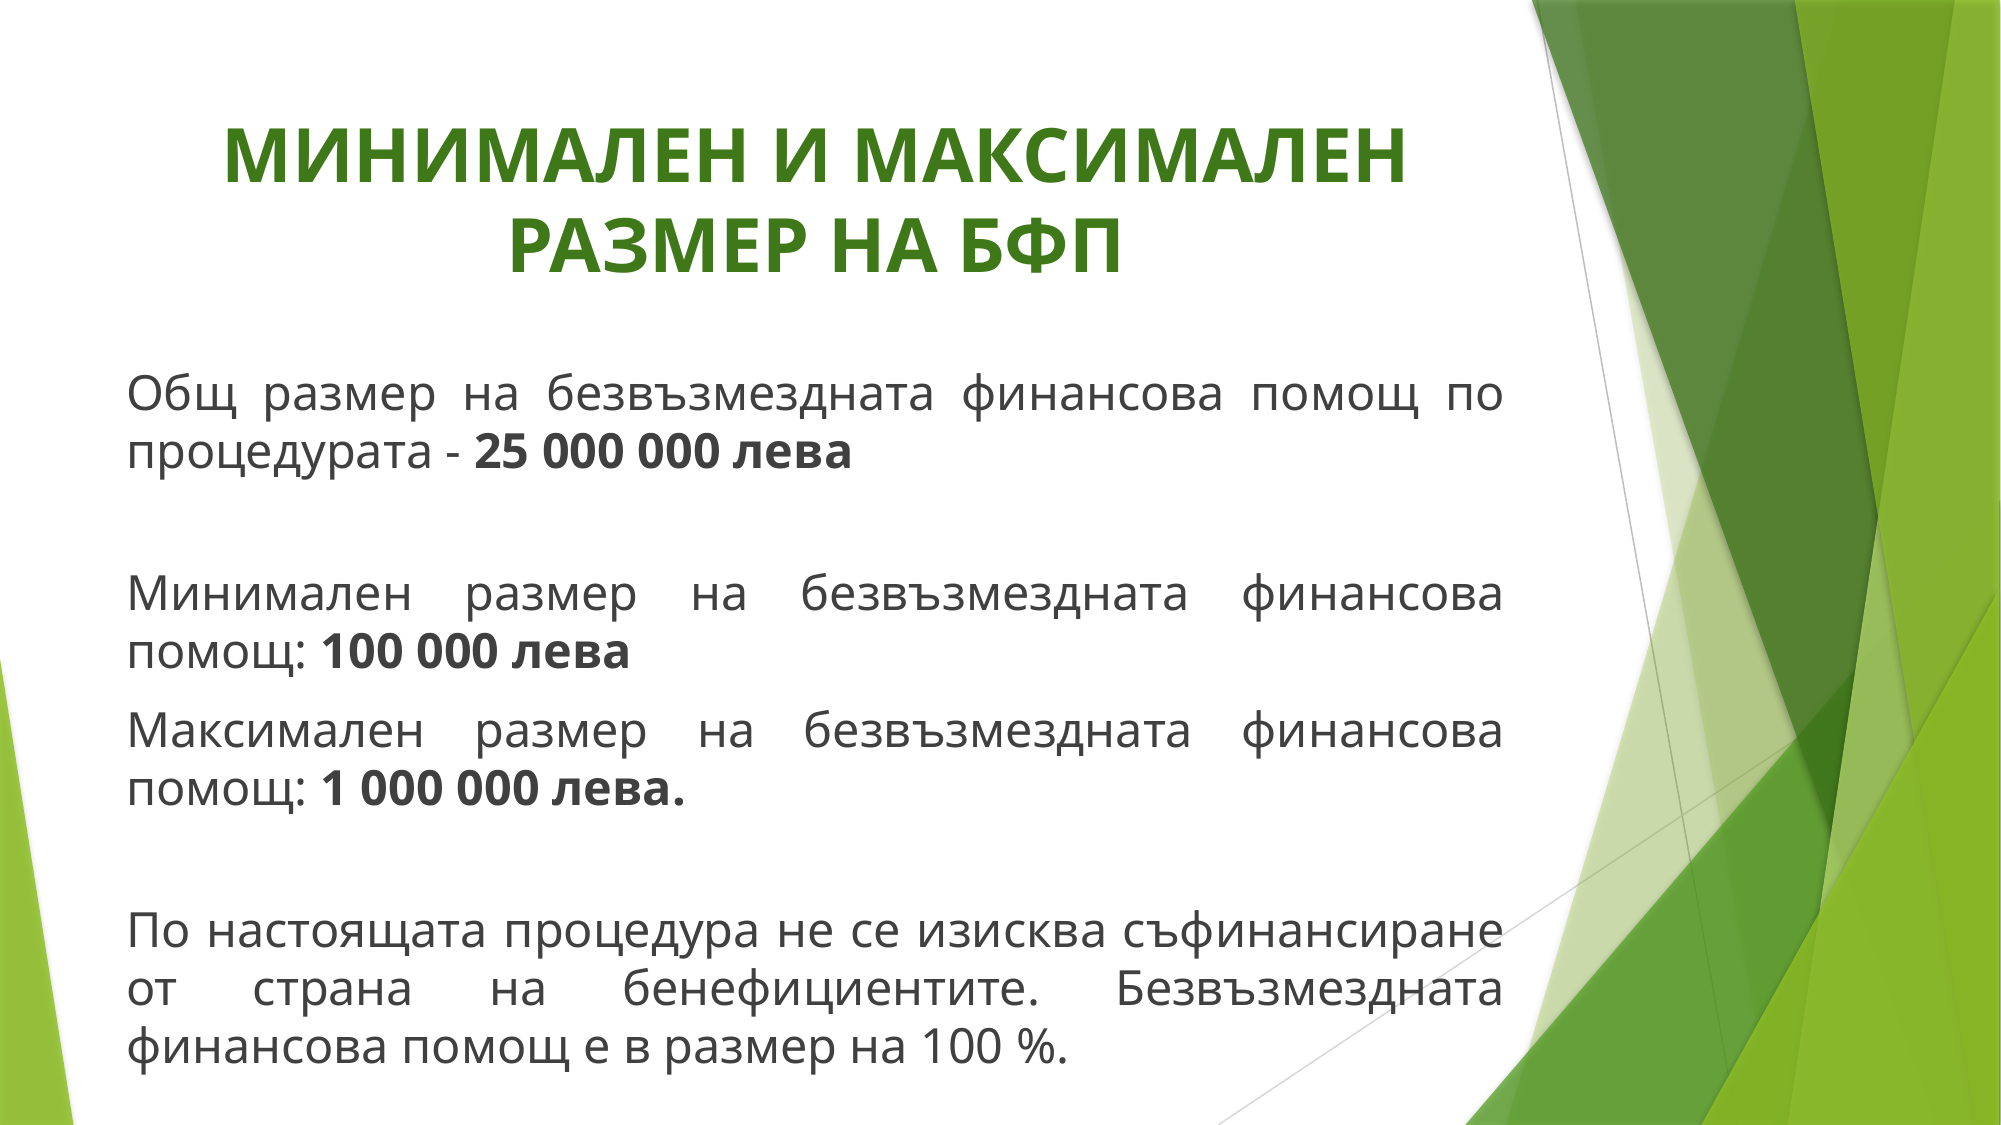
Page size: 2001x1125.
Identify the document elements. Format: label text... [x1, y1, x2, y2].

title МИНИМАЛЕН И МАКСИМАЛЕН РАЗМЕР НА БФП [111, 99, 1522, 317]
list Общ размер на безвъзмездната финансова помощ по процедурата - 25 000 000 лева Минимален размер на безвъзмездната финансова помощ: 100 000 лева Максимален размер на безвъзмездната финансова помощ: 1 000 000 лева. По настоящата процедура не се изисква съфинансиране от страна на бенефициентите. Безвъзмездната финансова помощ е в размер на 100 %. [111, 354, 1522, 1091]
